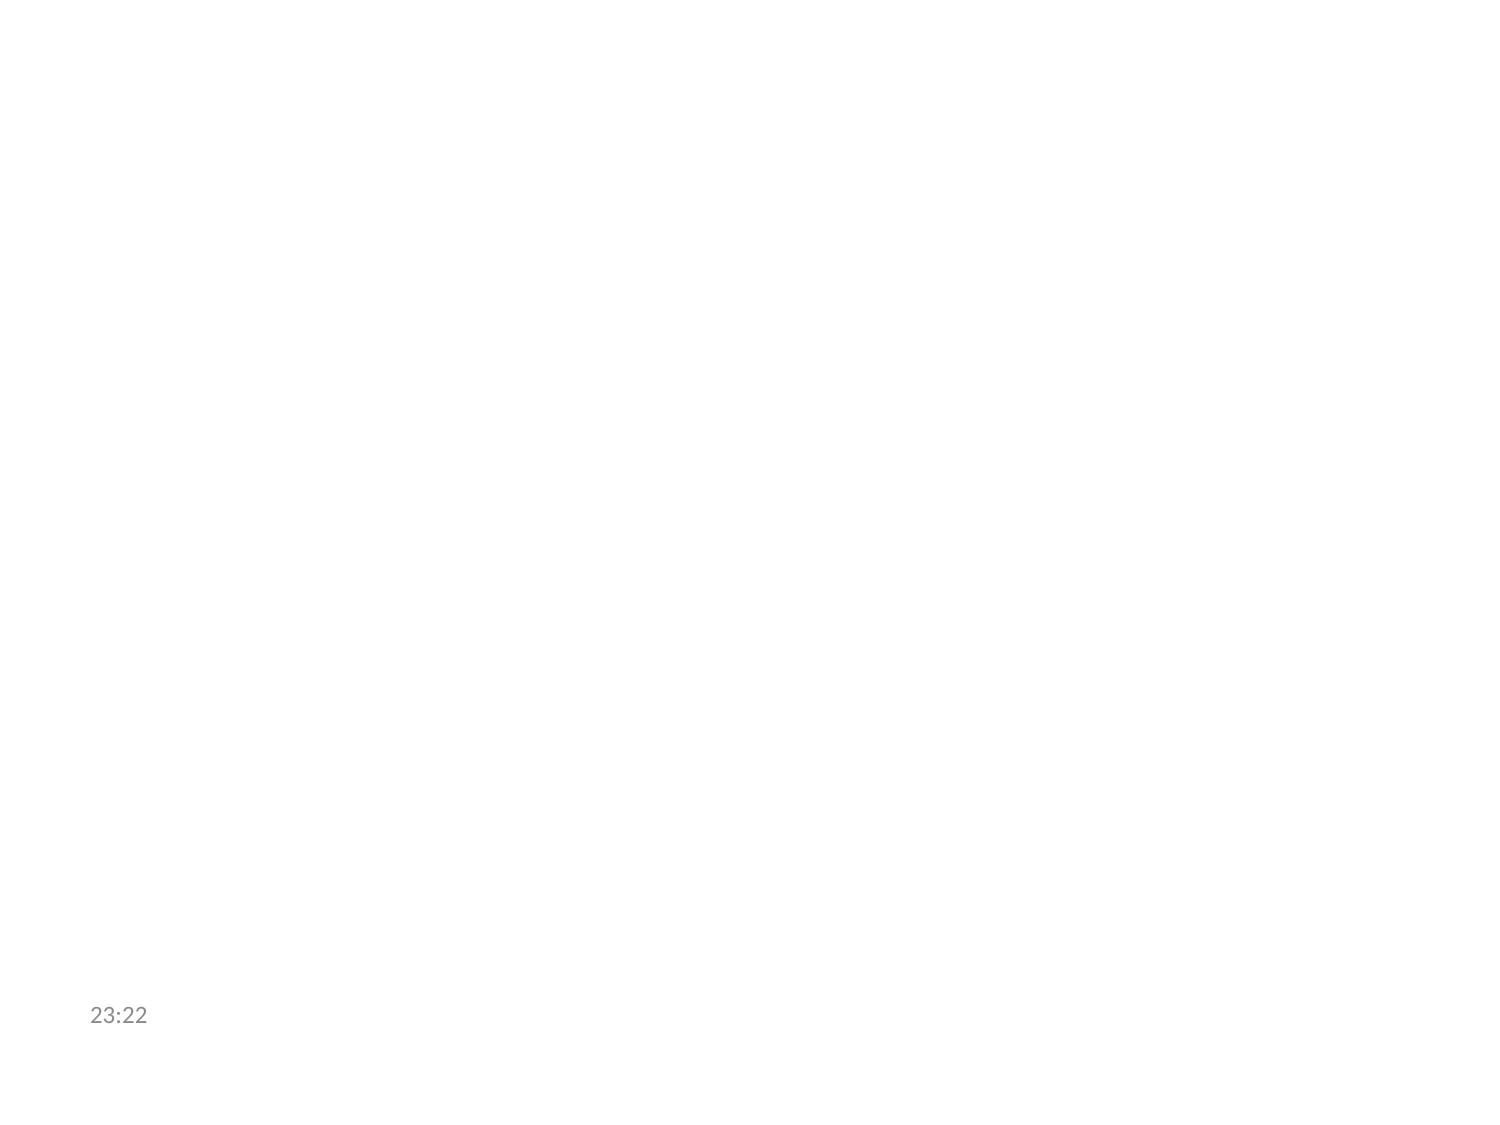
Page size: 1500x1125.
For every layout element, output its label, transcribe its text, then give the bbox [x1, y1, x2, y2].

text_box 15:35 [75, 983, 425, 1044]
